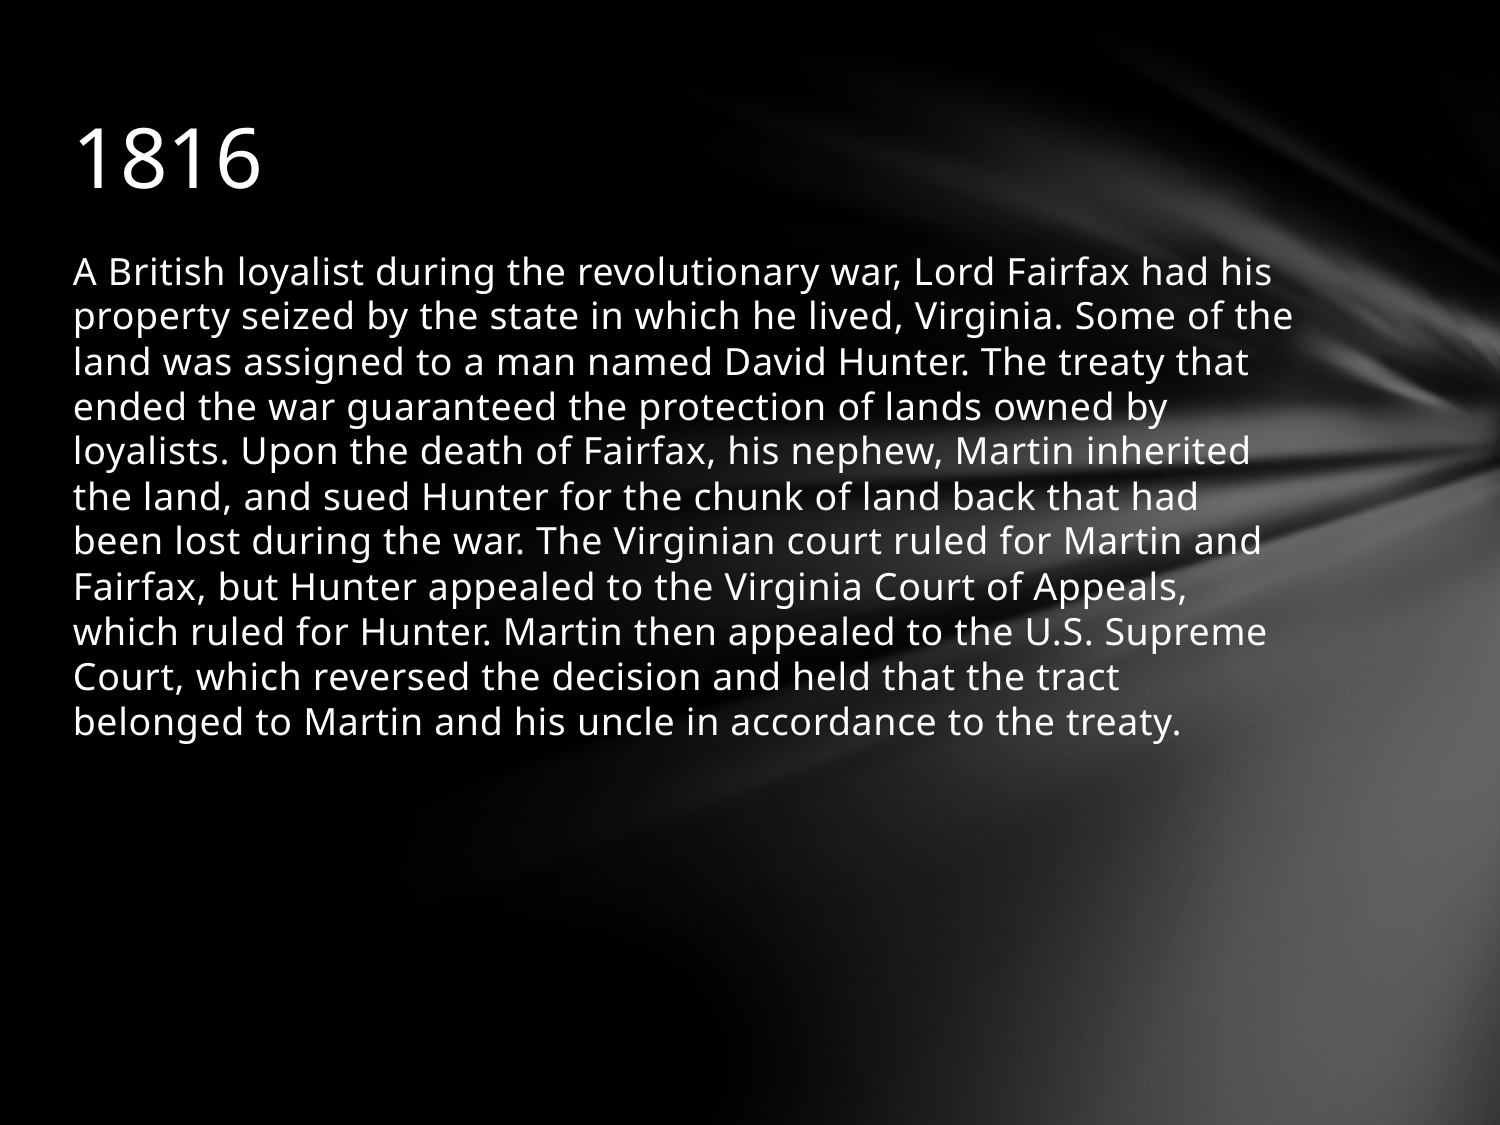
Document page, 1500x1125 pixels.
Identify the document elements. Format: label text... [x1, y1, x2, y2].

list A British loyalist during the revolutionary war, Lord Fairfax had his property seized by the state in which he lived, Virginia. Some of the land was assigned to a man named David Hunter. The treaty that ended the war guaranteed the protection of lands owned by loyalists. Upon the death of Fairfax, his nephew, Martin inherited the land, and sued Hunter for the chunk of land back that had been lost during the war. The Virginian court ruled for Martin and Fairfax, but Hunter appealed to the Virginia Court of Appeals, which ruled for Hunter. Martin then appealed to the U.S. Supreme Court, which reversed the decision and held that the tract belonged to Martin and his uncle in accordance to the treaty. [57, 239, 1318, 1015]
title 1816 [57, 37, 1318, 213]
